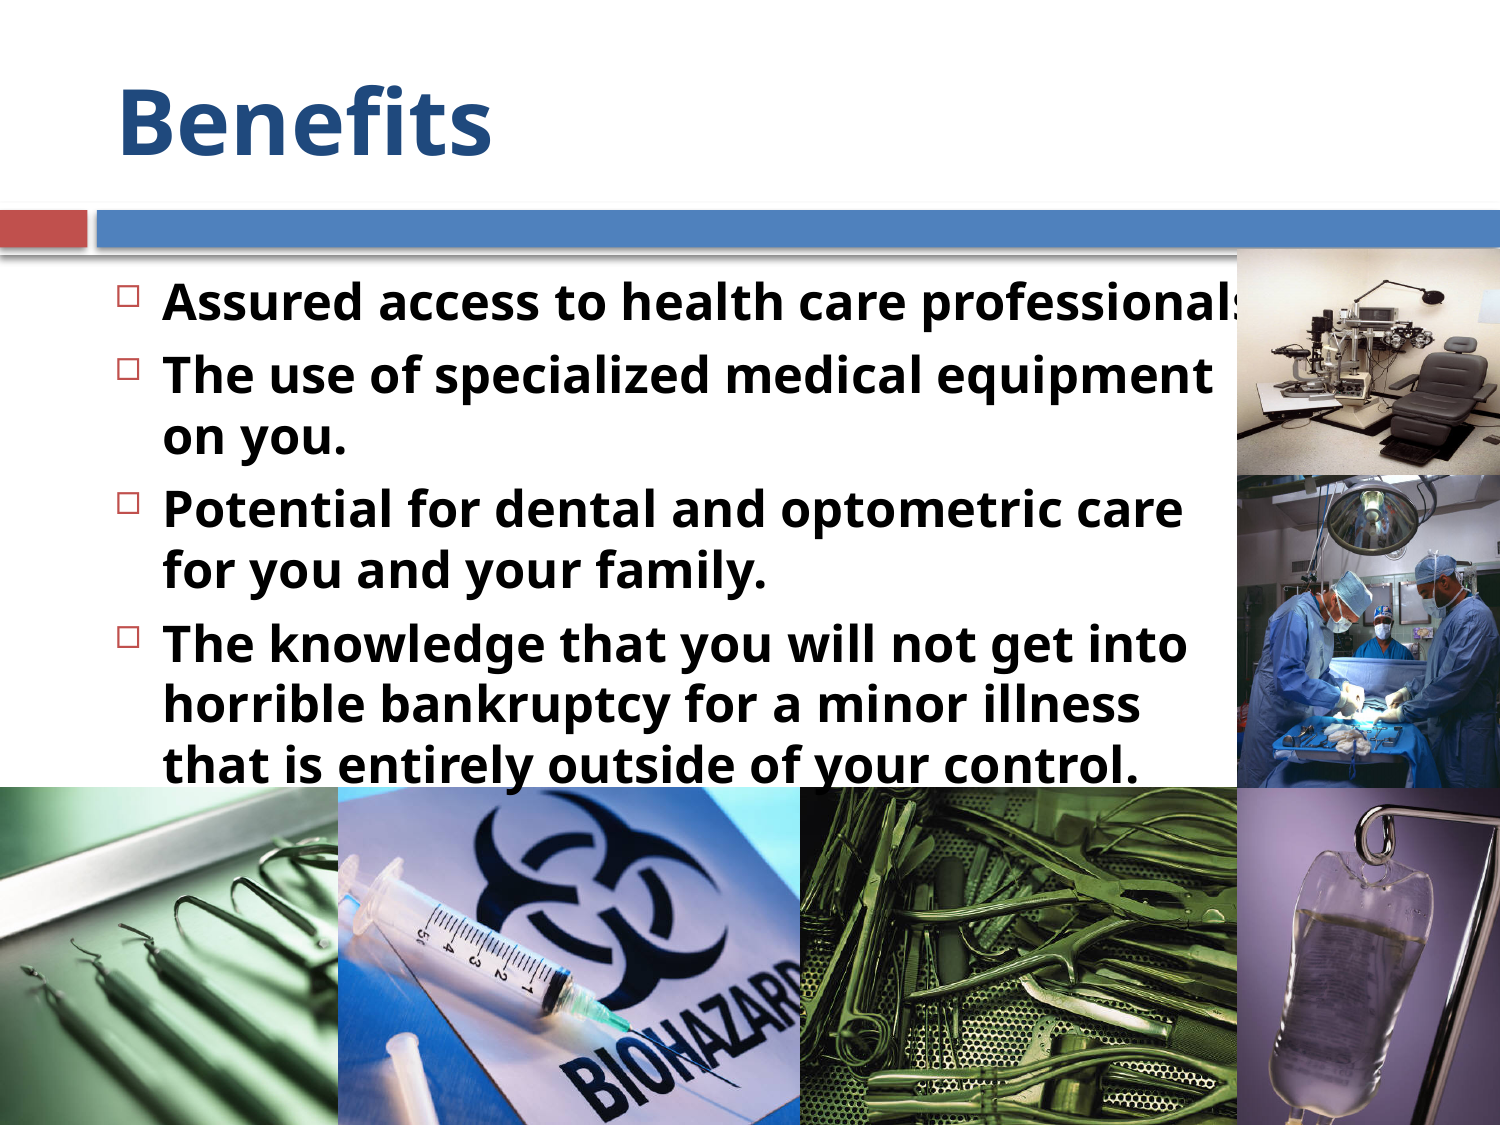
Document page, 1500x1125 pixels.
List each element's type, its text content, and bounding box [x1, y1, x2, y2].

picture [0, 249, 1500, 1125]
title Benefits [100, 37, 1438, 200]
list Assured access to health care professionals The use of specialized medical equipment on you. Potential for dental and optometric care for you and your family. The knowledge that you will not get into horrible bankruptcy for a minor illness that is entirely outside of your control. [99, 262, 1231, 786]
